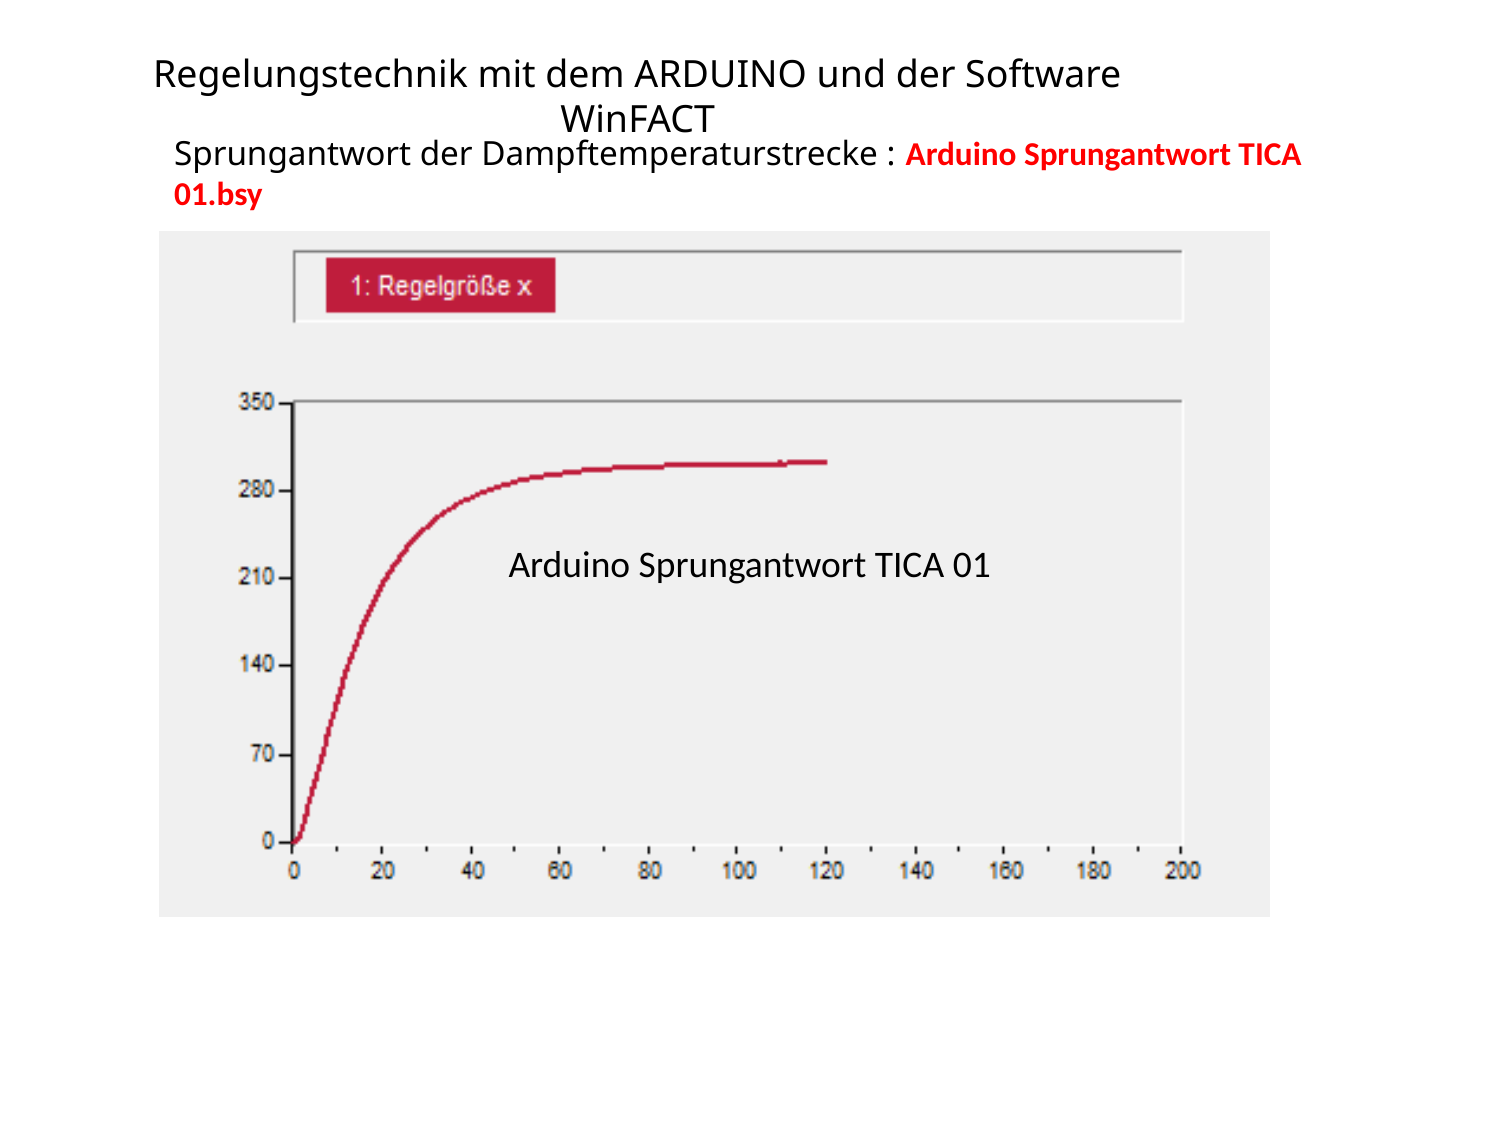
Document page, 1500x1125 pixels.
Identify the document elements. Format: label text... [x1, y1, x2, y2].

text_box Regelungstechnik mit dem ARDUINO und der Software WinFACT [88, 42, 1187, 173]
picture [159, 231, 1270, 918]
text_box Sprungantwort der Dampftemperaturstrecke : Arduino Sprungantwort TICA 01.bsy [159, 124, 1353, 260]
